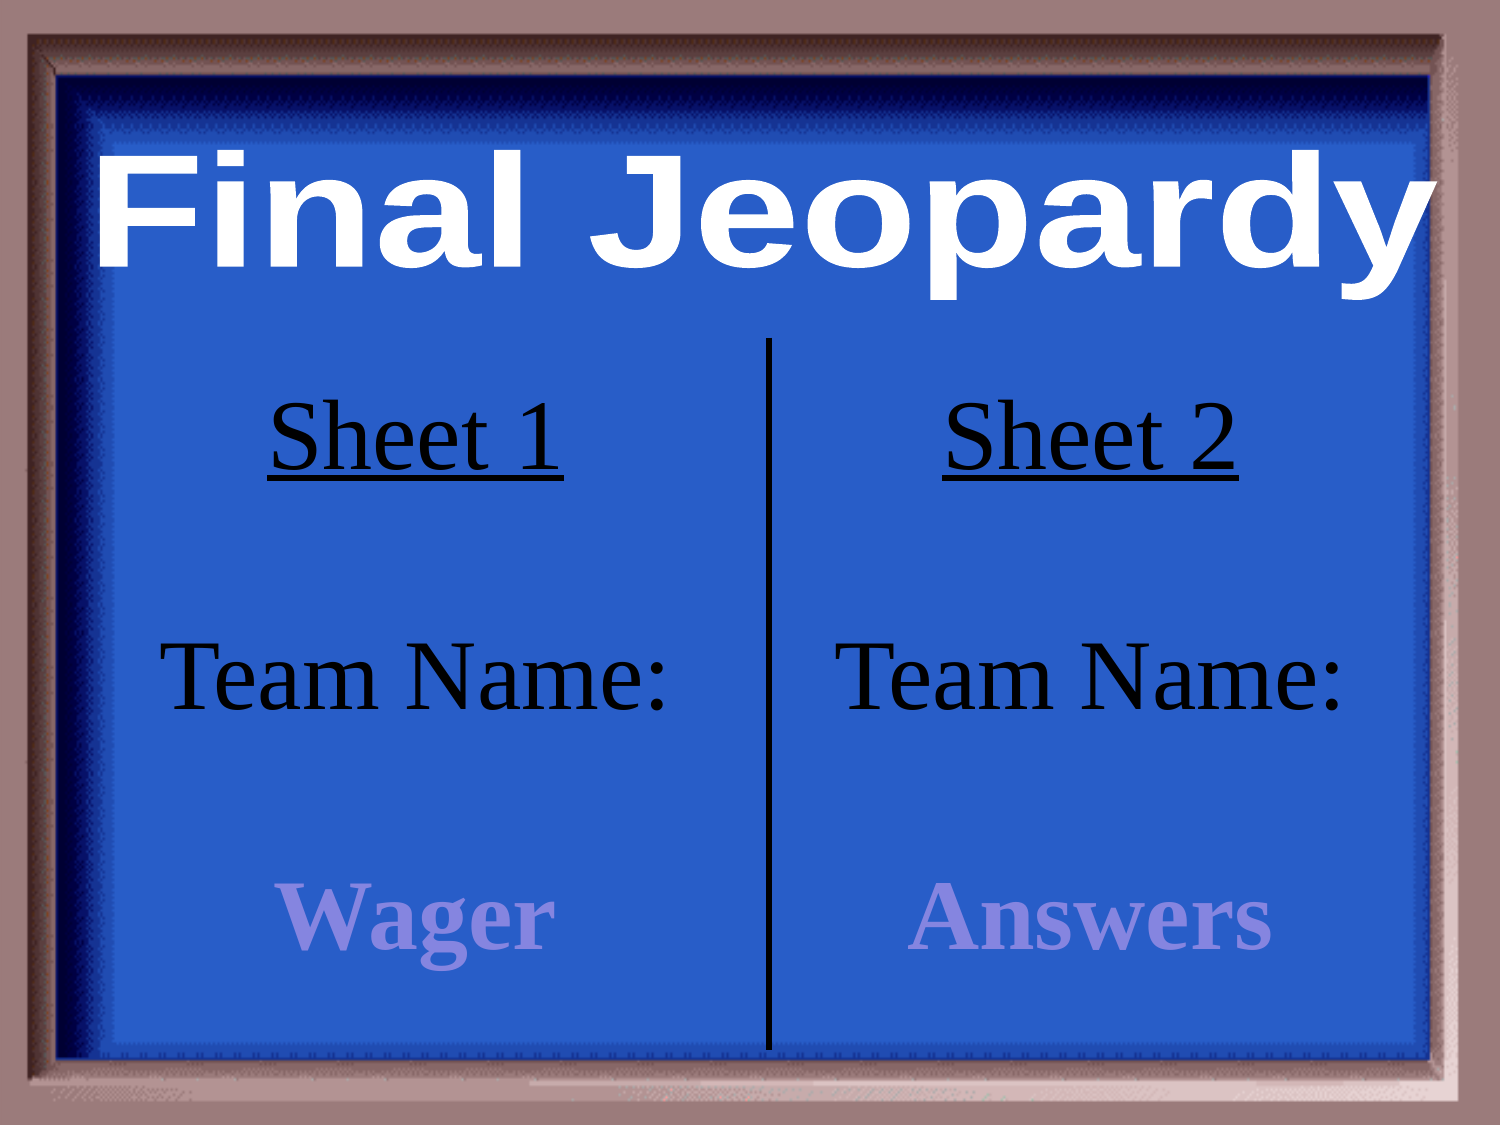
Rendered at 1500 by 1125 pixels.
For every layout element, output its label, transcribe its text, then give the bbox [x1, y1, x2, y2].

text_box Sheet 2 Team Name: Answers [812, 362, 1369, 977]
picture [0, 0, 1500, 1125]
text_box Sheet 1 Team Name: Wager [137, 362, 694, 977]
